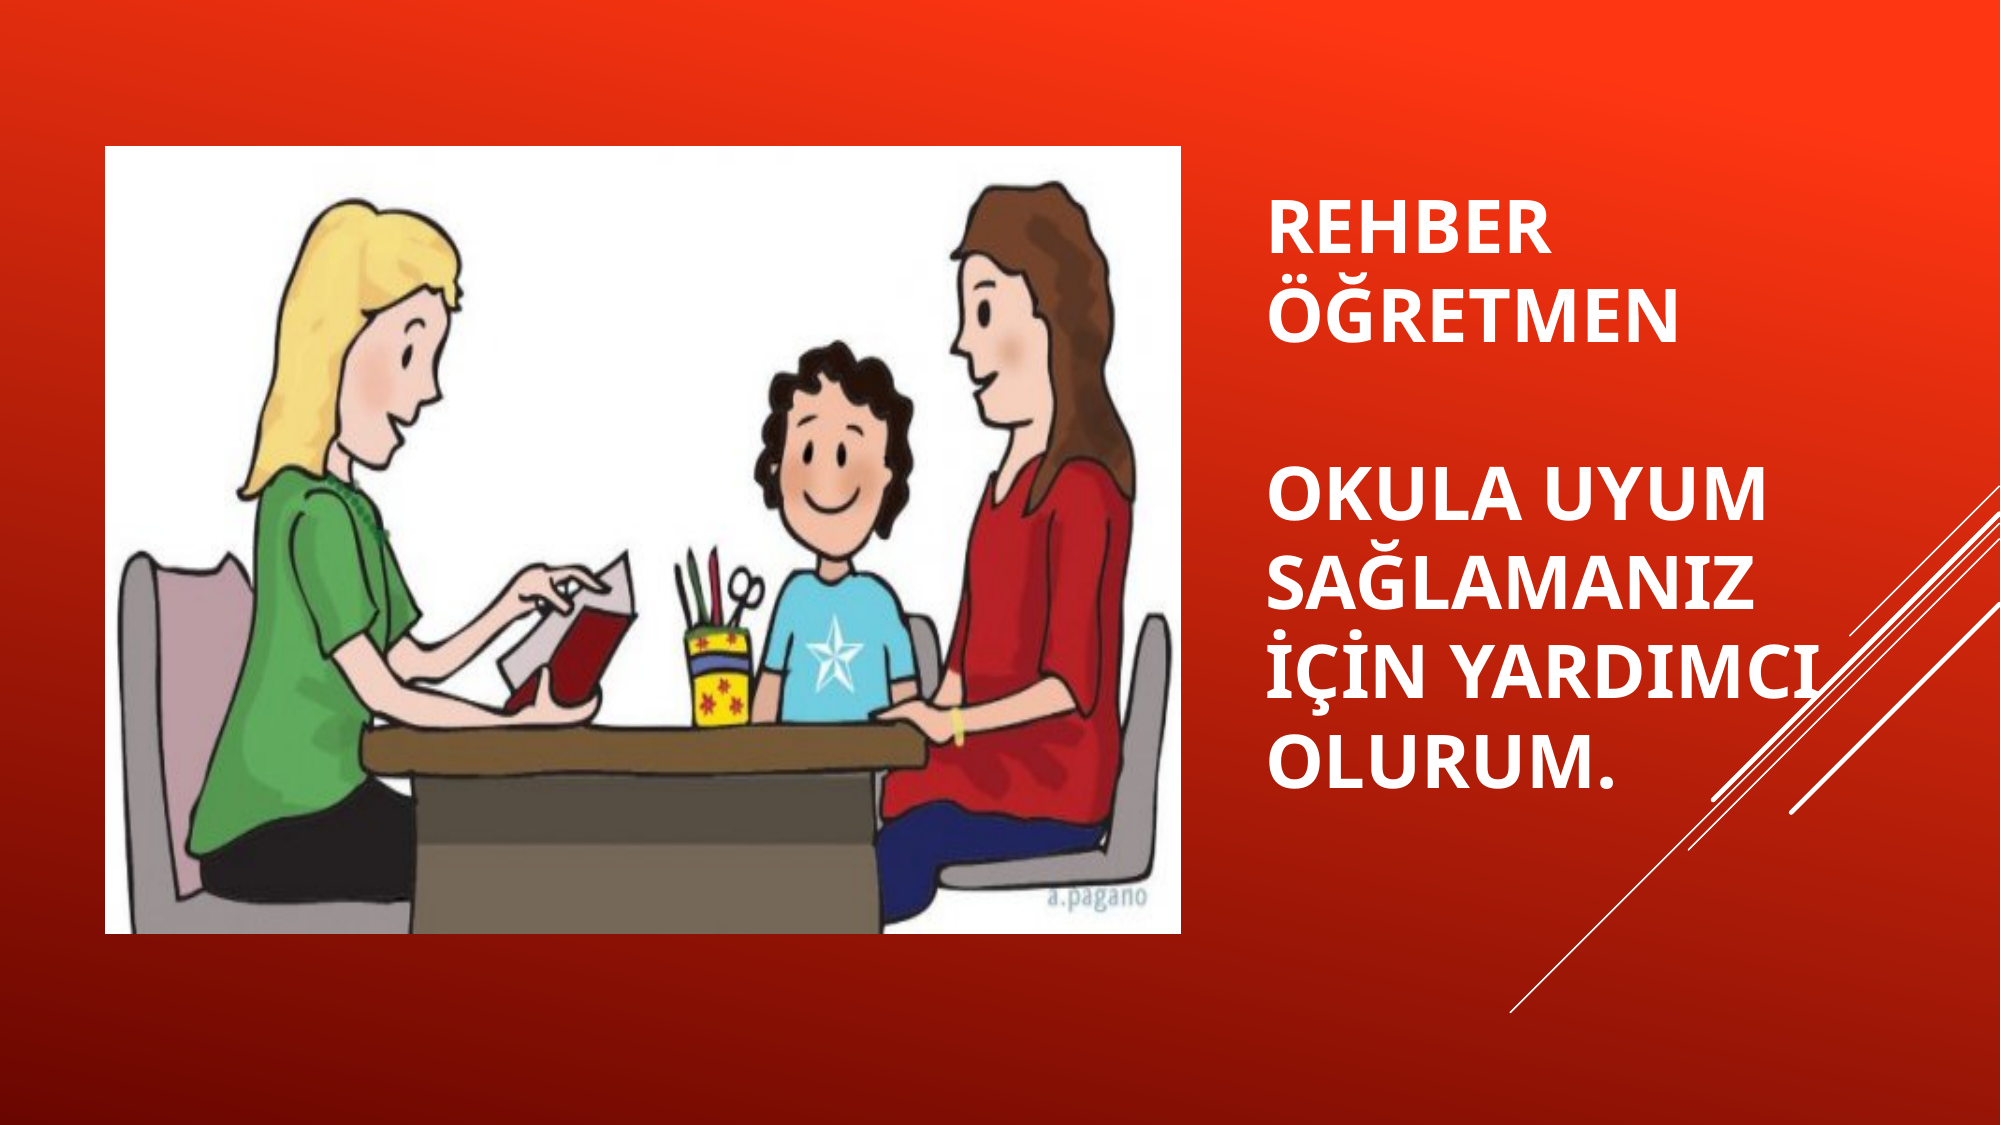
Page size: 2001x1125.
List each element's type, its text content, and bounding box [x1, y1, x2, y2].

picture [104, 146, 1181, 935]
title REHBER ÖĞRETMEN OKULA UYUM SAĞLAMANIZ İÇİN YARDIMCI OLURUM. [1250, 167, 1860, 993]
